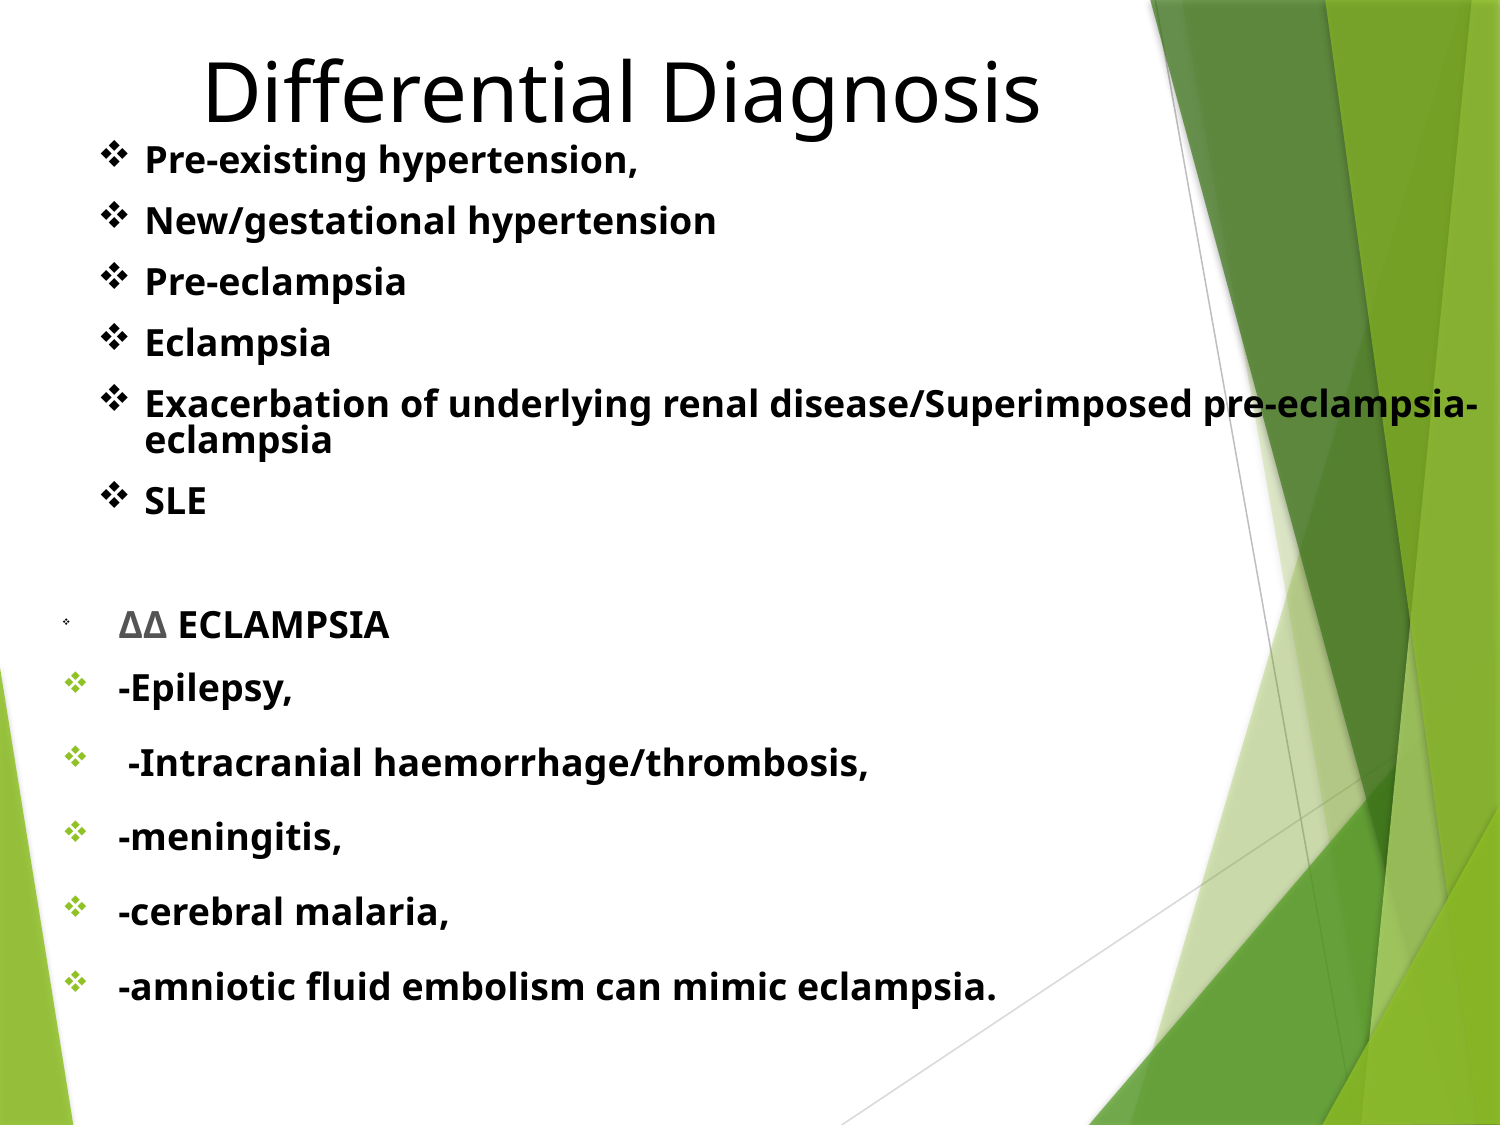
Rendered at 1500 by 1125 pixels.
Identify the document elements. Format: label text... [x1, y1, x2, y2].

title Differential Diagnosis [88, 54, 1059, 148]
list Pre-existing hypertension, New/gestational hypertension Pre-eclampsia Eclampsia Exacerbation of underlying renal disease/Superimposed pre-eclampsia-eclampsia SLE ΔΔ ECLAMPSIA -Epilepsy, -Intracranial haemorrhage/thrombosis, -meningitis, -cerebral malaria, -amniotic fluid embolism can mimic eclampsia. [47, 160, 1500, 1071]
